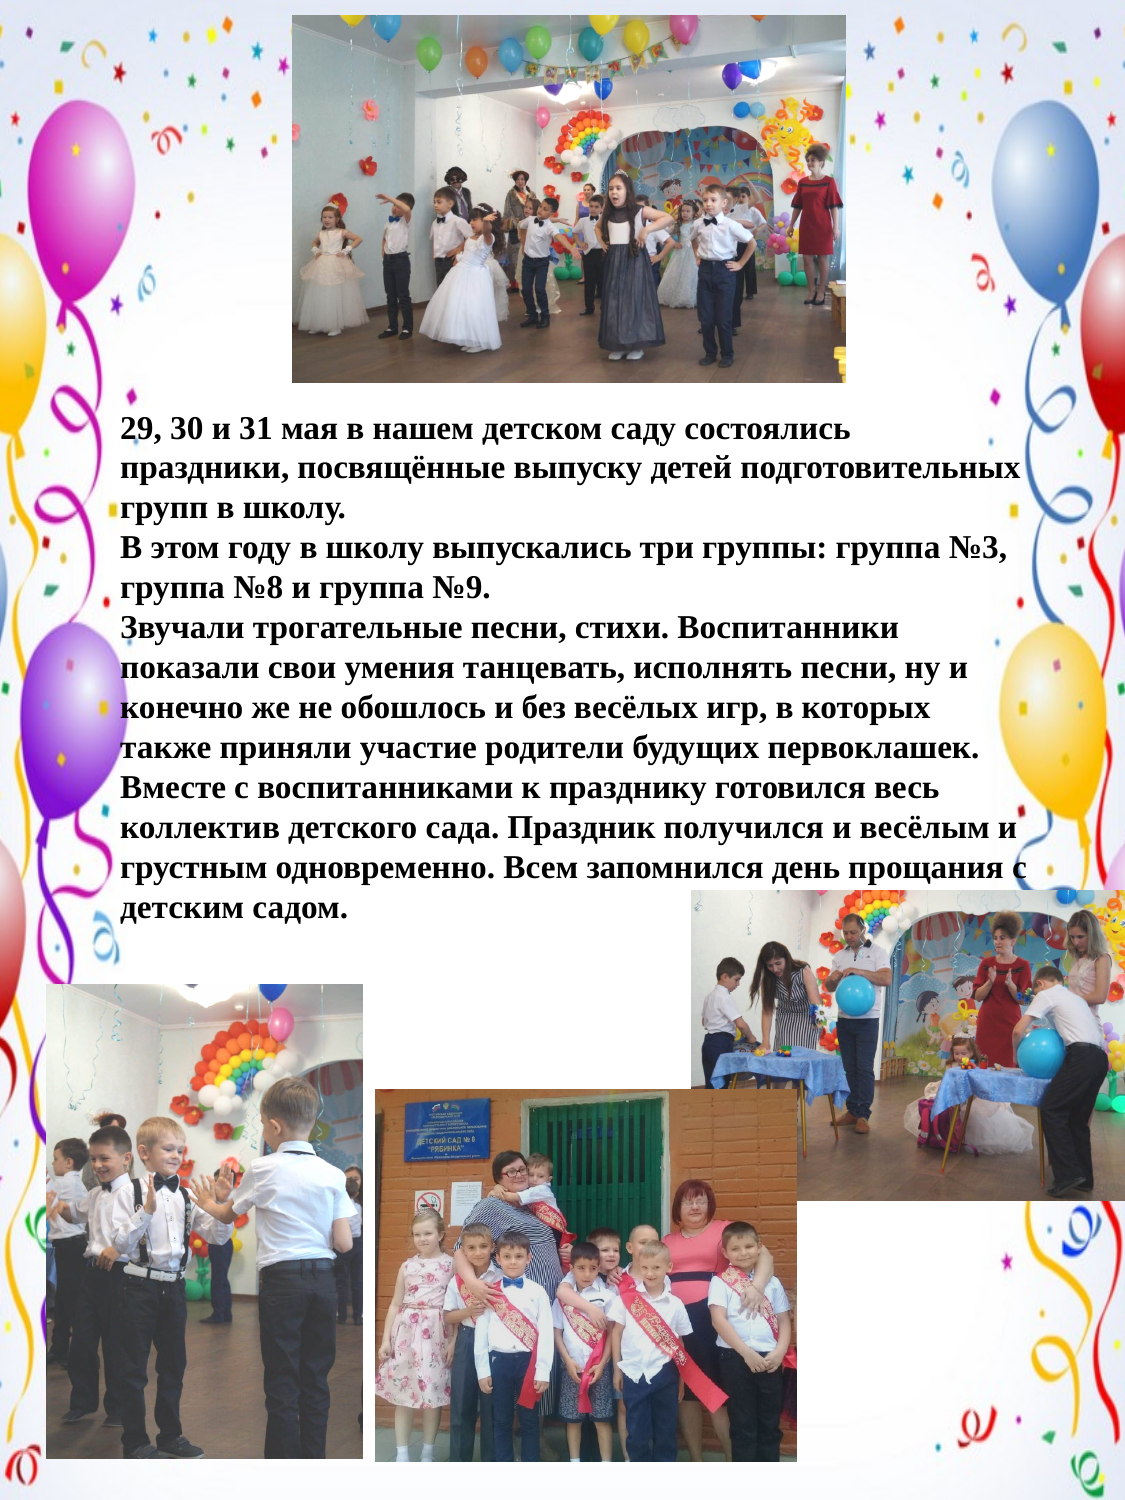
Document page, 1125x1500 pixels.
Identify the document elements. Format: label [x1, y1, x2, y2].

text_box [0, 0, 1125, 1500]
